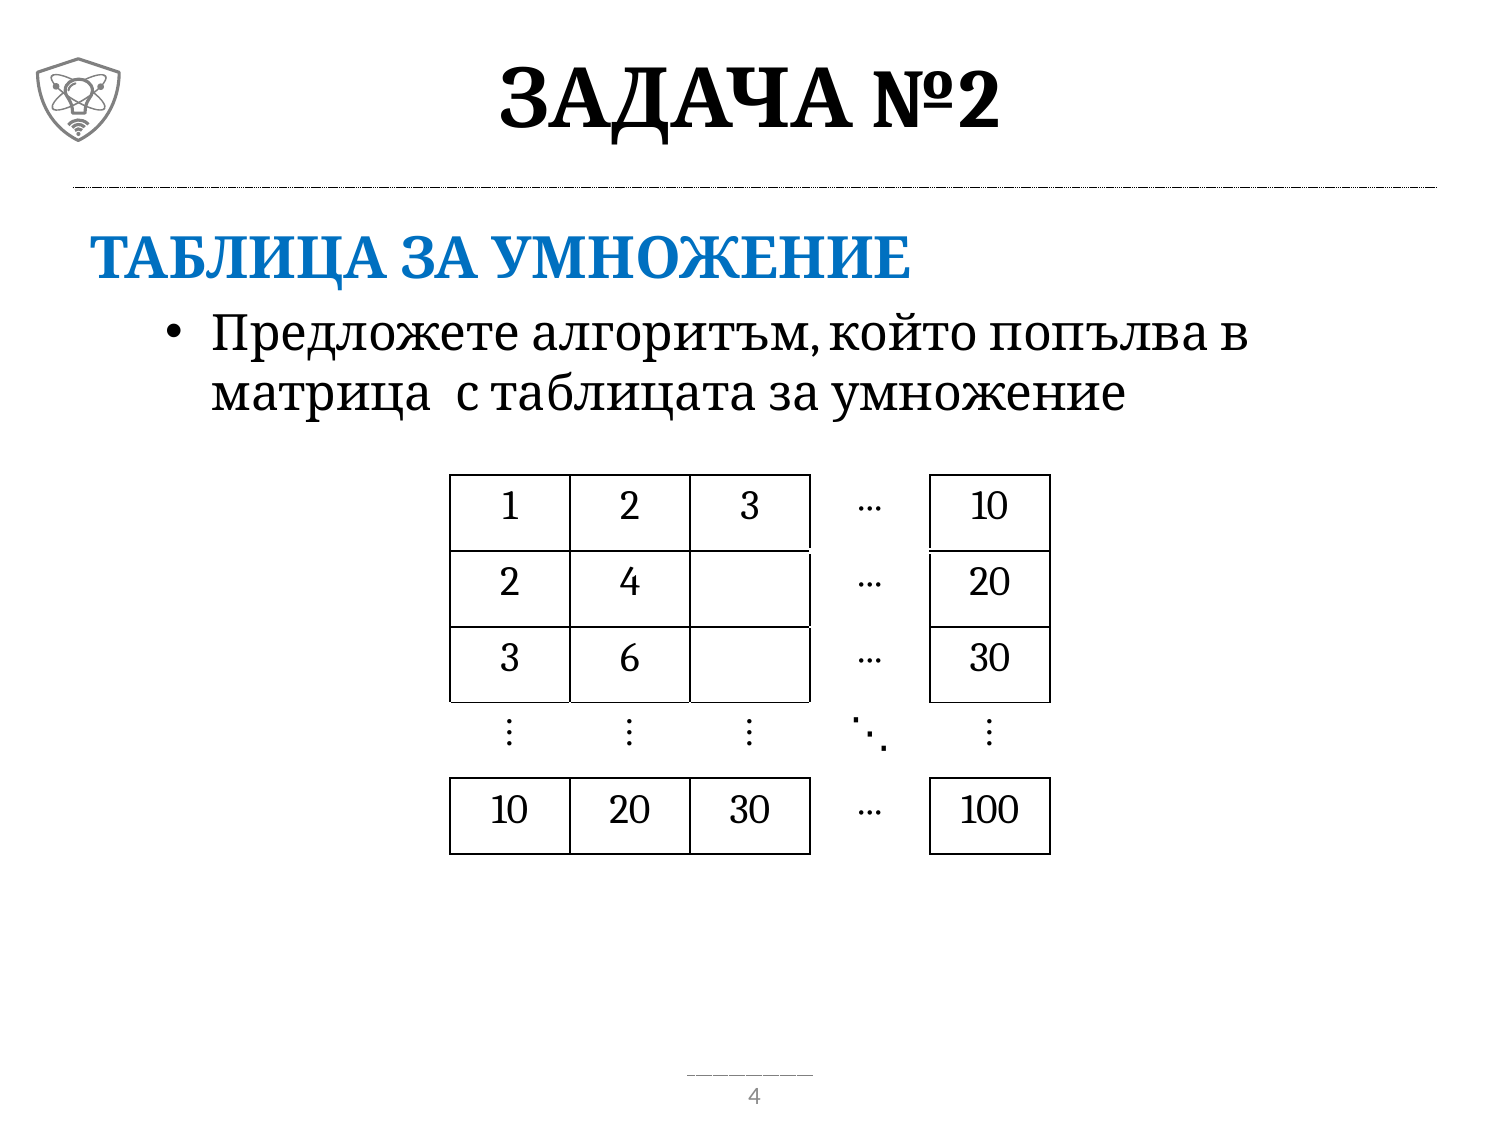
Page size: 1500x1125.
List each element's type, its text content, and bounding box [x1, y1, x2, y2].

table_cell 10 [451, 779, 569, 853]
table_header 1 [451, 476, 569, 550]
table_cell ⋮ [451, 703, 569, 777]
table_cell ⋯ [811, 628, 929, 702]
table_cell ⋮ [691, 703, 809, 777]
table_cell 6 [571, 628, 689, 702]
table_cell 30 [691, 779, 809, 853]
table_cell ⋱ [811, 703, 930, 778]
table_header ⋯ [811, 476, 929, 548]
slide_number 4 [579, 1065, 930, 1125]
table_cell ⋮ [571, 703, 689, 777]
table_cell 3 [451, 628, 569, 702]
table_cell 2 [451, 552, 569, 626]
table_cell ⋮ [930, 703, 1050, 777]
table_cell 4 [571, 552, 689, 626]
table_cell 20 [571, 779, 689, 853]
table_cell 20 [931, 552, 1049, 626]
table_cell 30 [931, 628, 1049, 702]
table_cell ⋯ [811, 778, 929, 854]
table_cell ⋯ [811, 554, 929, 626]
title Задача №2 [0, 0, 1500, 188]
table_cell [691, 628, 809, 702]
table_cell 100 [931, 779, 1049, 853]
table_header 10 [931, 476, 1049, 550]
table_cell [691, 552, 809, 626]
table_header 3 [691, 476, 809, 550]
table_header 2 [571, 476, 689, 550]
